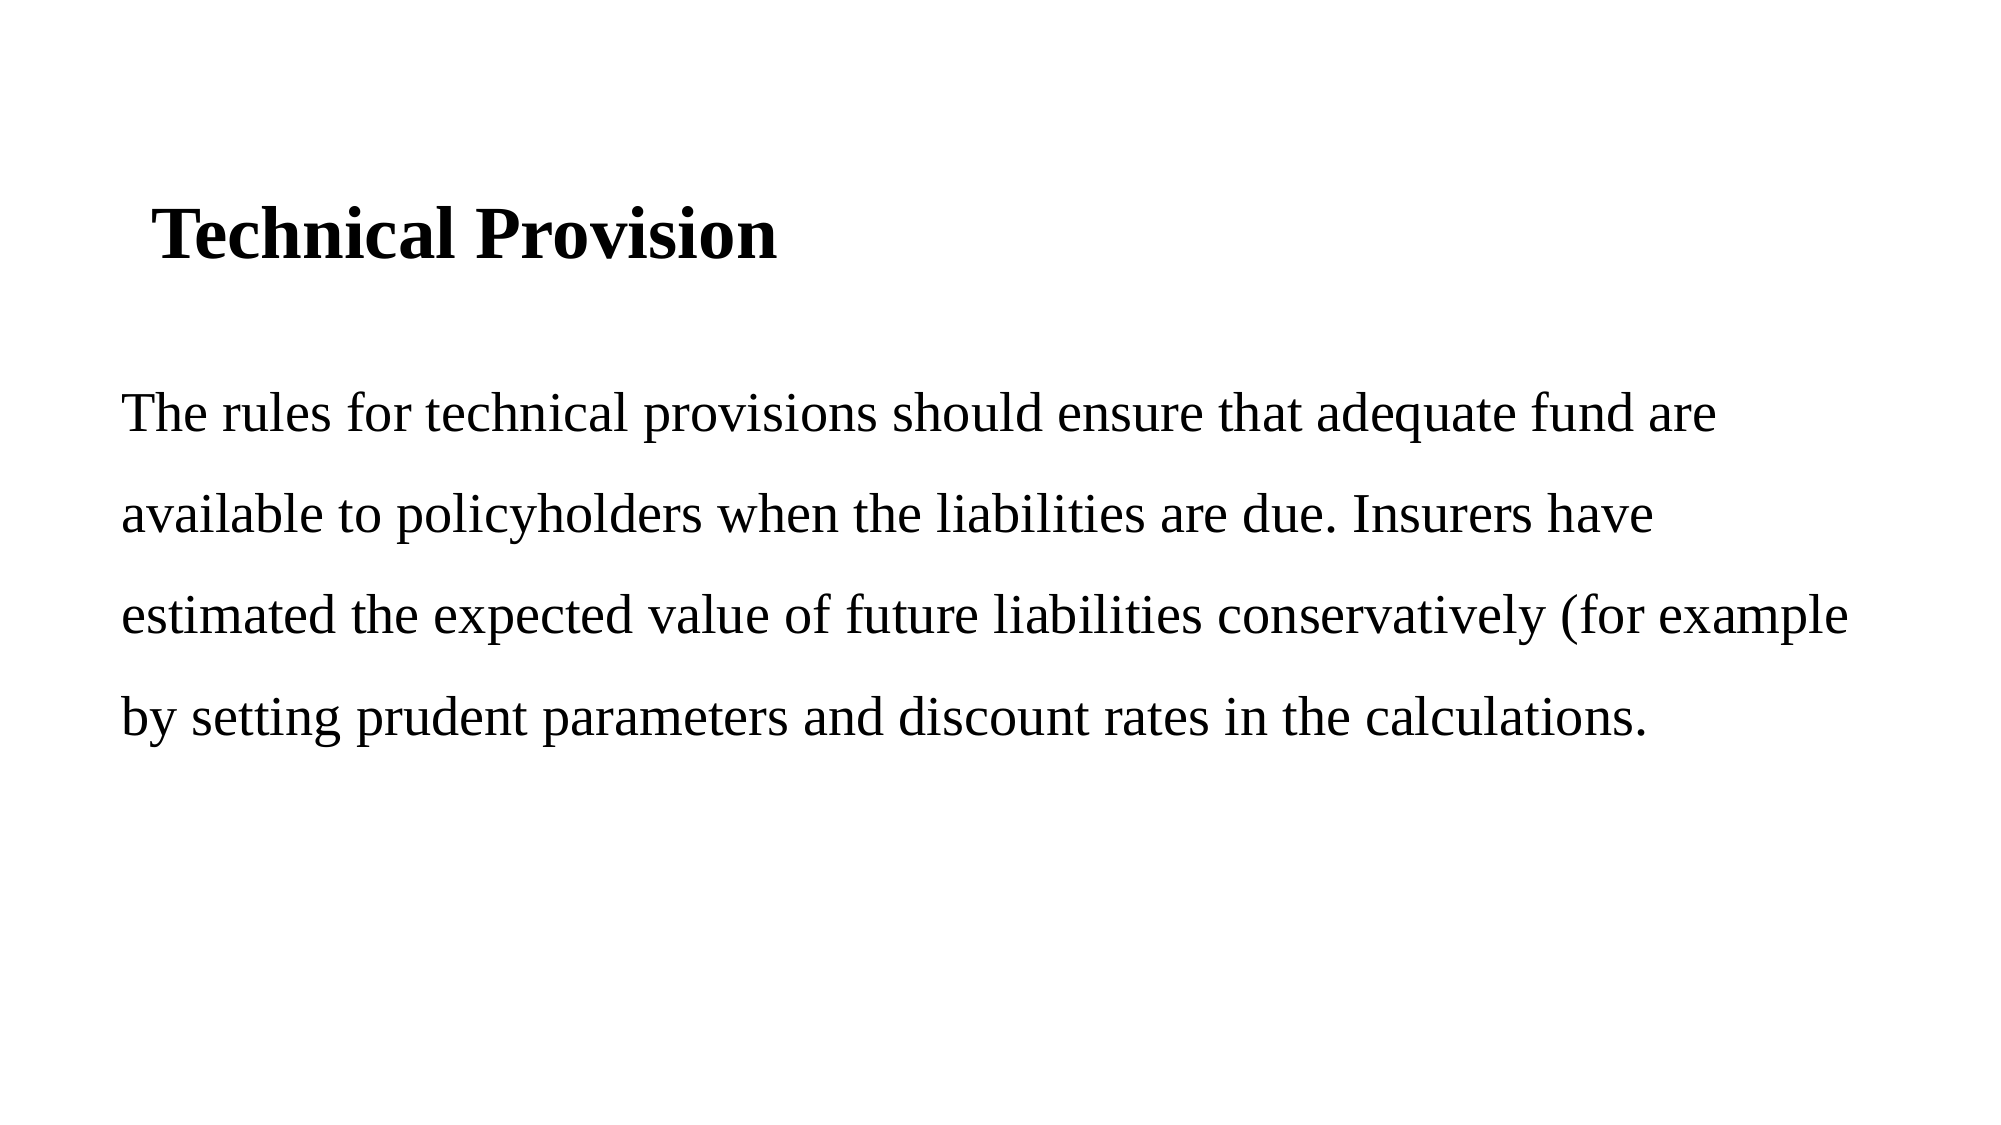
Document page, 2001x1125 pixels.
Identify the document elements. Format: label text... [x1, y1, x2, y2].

title Technical Provision [136, 129, 926, 283]
list The rules for technical provisions should ensure that adequate fund are available to policyholders when the liabilities are due. Insurers have estimated the expected value of future liabilities conservatively (for example by setting prudent parameters and discount rates in the calculations. [106, 334, 1883, 843]
